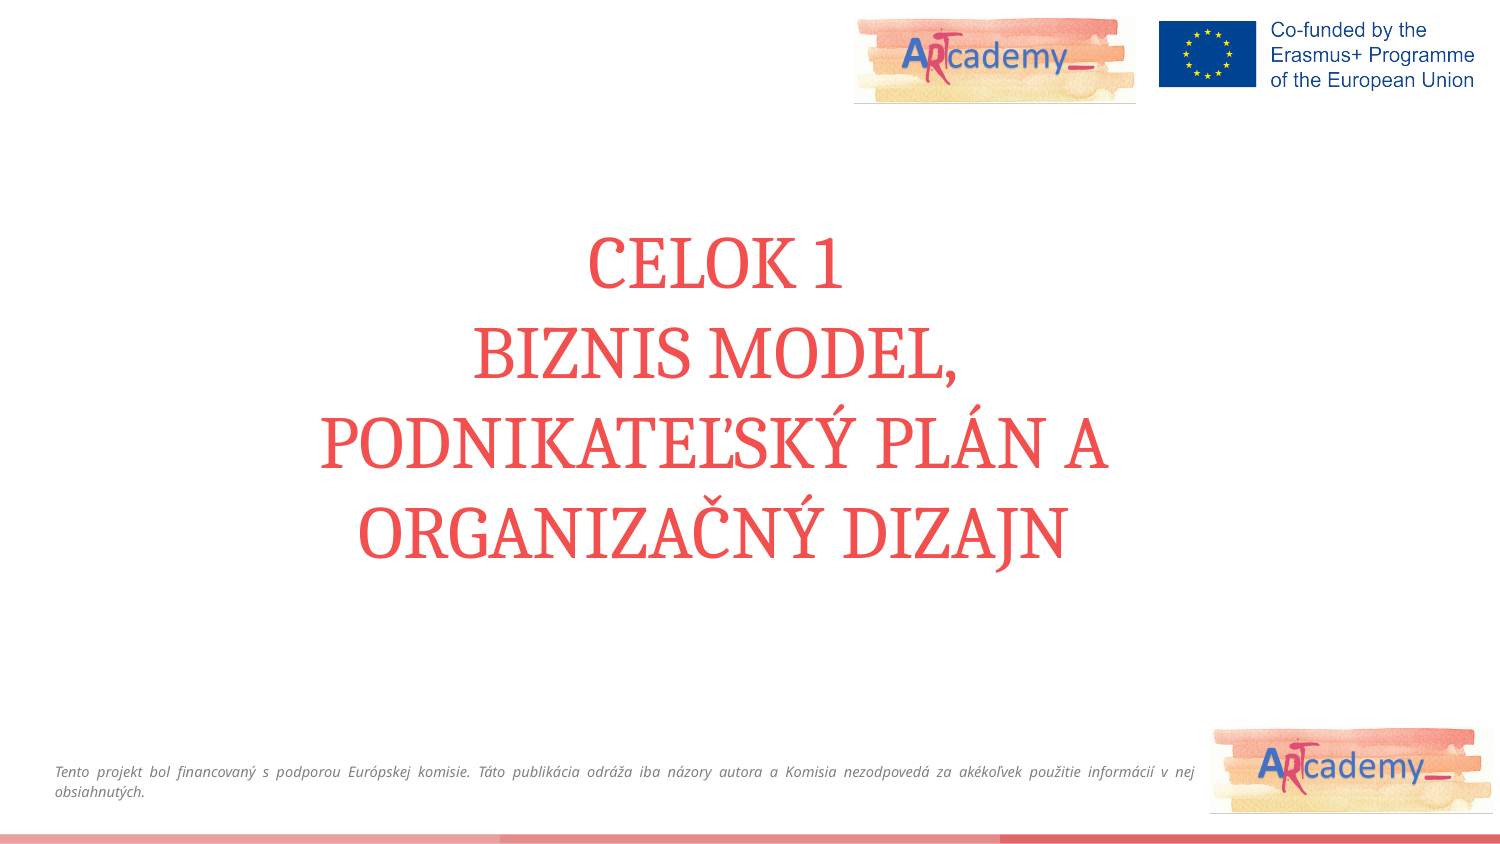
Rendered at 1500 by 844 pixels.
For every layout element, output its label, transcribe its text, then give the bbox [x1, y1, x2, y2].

picture [854, 0, 1137, 134]
title CELOK 1 BIZNIS MODEL, PODNIKATEĽSKÝ PLÁN A ORGANIZAČNÝ DIZAJN [181, 210, 1249, 589]
picture [1210, 709, 1493, 844]
text_box Tento projekt bol financovaný s podporou Európskej komisie. Táto publikácia odráža iba názory autora a Komisia nezodpovedá za akékoľvek použitie informácií v nej obsiahnutých. [39, 754, 1205, 799]
picture [1158, 21, 1474, 91]
